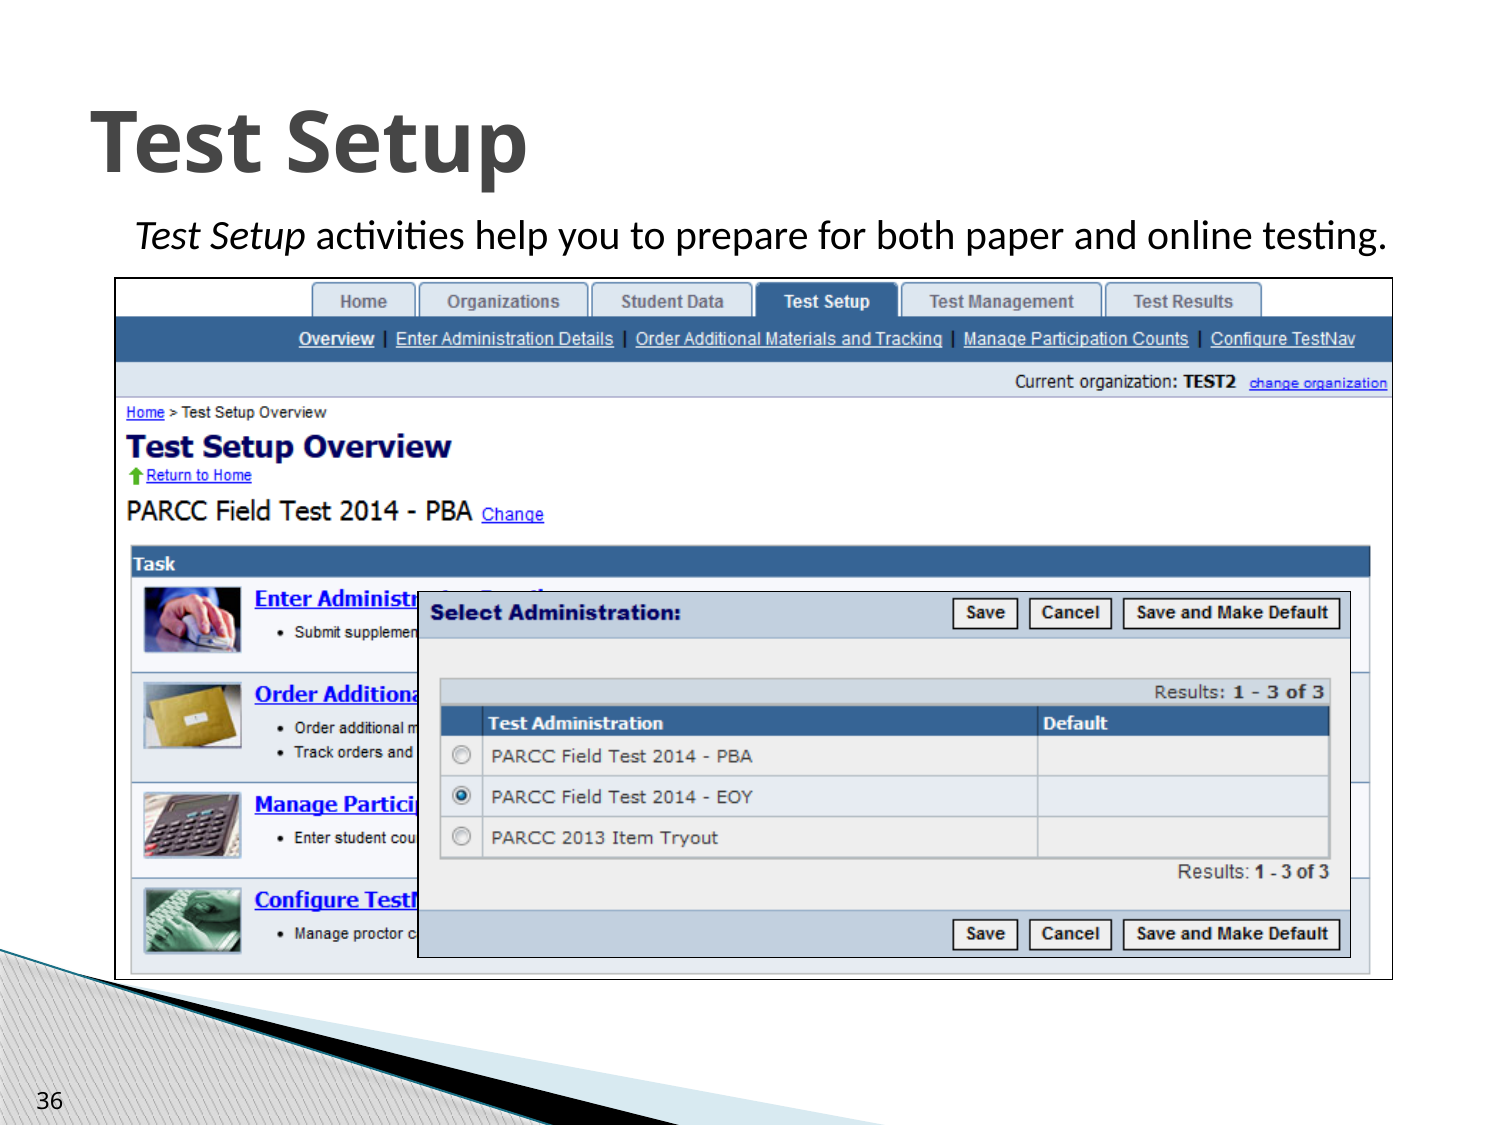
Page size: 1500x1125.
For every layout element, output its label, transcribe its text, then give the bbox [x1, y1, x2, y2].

slide_number 36 [0, 1077, 100, 1125]
picture [115, 278, 1393, 980]
text_box Test Setup activities help you to prepare for both paper and online testing. [50, 200, 1473, 265]
title Test Setup [75, 45, 1425, 233]
